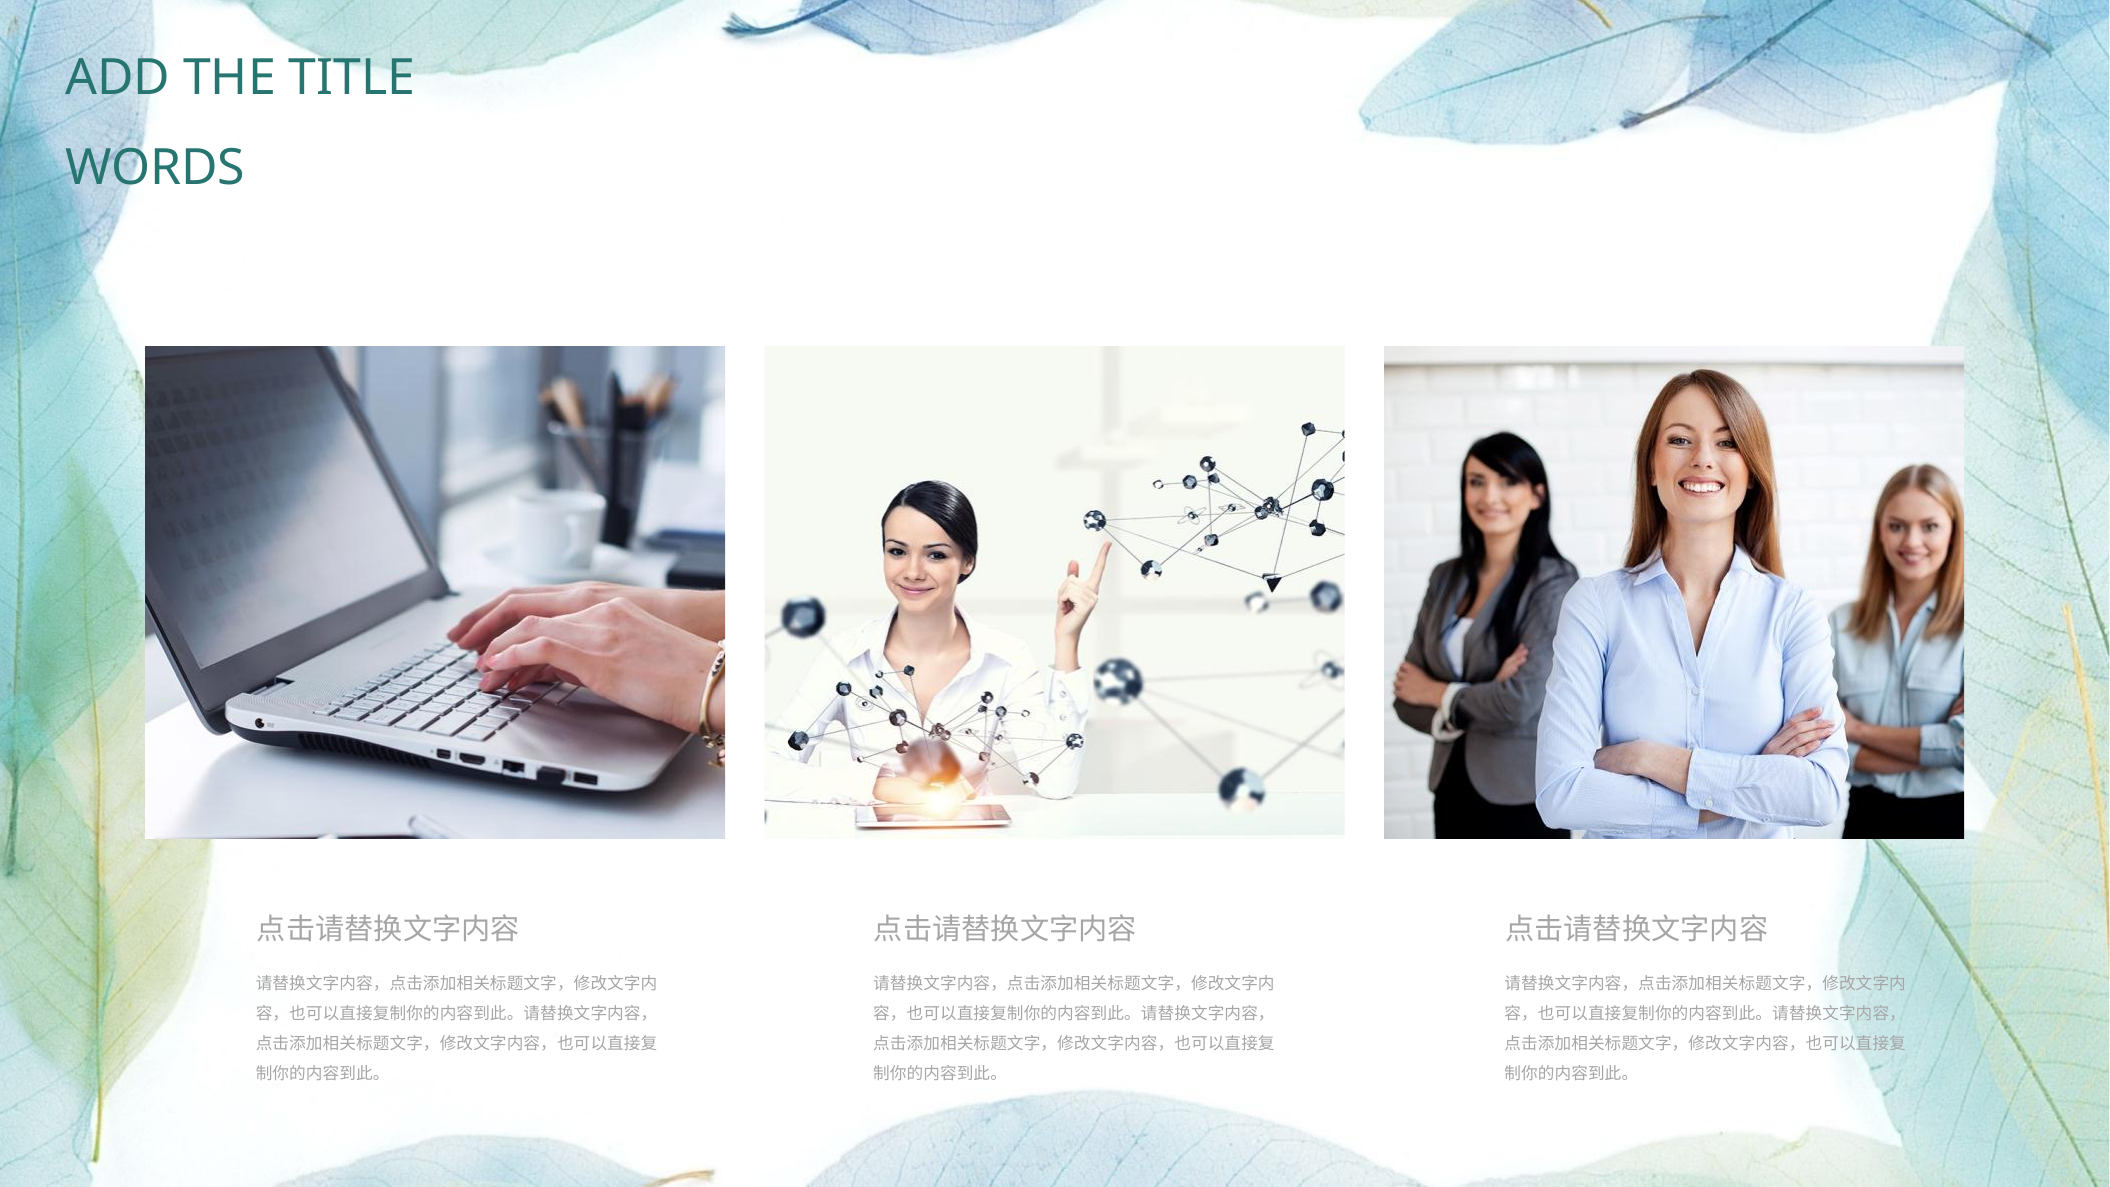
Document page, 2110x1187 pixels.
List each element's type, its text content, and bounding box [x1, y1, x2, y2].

text_box [764, 346, 1346, 840]
text_box 点击请替换文字内容 [240, 902, 537, 954]
text_box 请替换文字内容，点击添加相关标题文字，修改文字内容，也可以直接复制你的内容到此。请替换文字内容，点击添加相关标题文字，修改文字内容，也可以直接复制你的内容到此。 [1488, 954, 1933, 1091]
picture [0, 0, 2110, 1187]
text_box ADD THE TITLE WORDS [50, 7, 583, 202]
text_box 请替换文字内容，点击添加相关标题文字，修改文字内容，也可以直接复制你的内容到此。请替换文字内容，点击添加相关标题文字，修改文字内容，也可以直接复制你的内容到此。 [239, 954, 685, 1091]
text_box 点击请替换文字内容 [1488, 902, 1785, 954]
text_box [1383, 346, 1965, 840]
text_box 点击请替换文字内容 [857, 902, 1154, 954]
text_box [144, 346, 726, 840]
text_box 请替换文字内容，点击添加相关标题文字，修改文字内容，也可以直接复制你的内容到此。请替换文字内容，点击添加相关标题文字，修改文字内容，也可以直接复制你的内容到此。 [856, 954, 1302, 1091]
